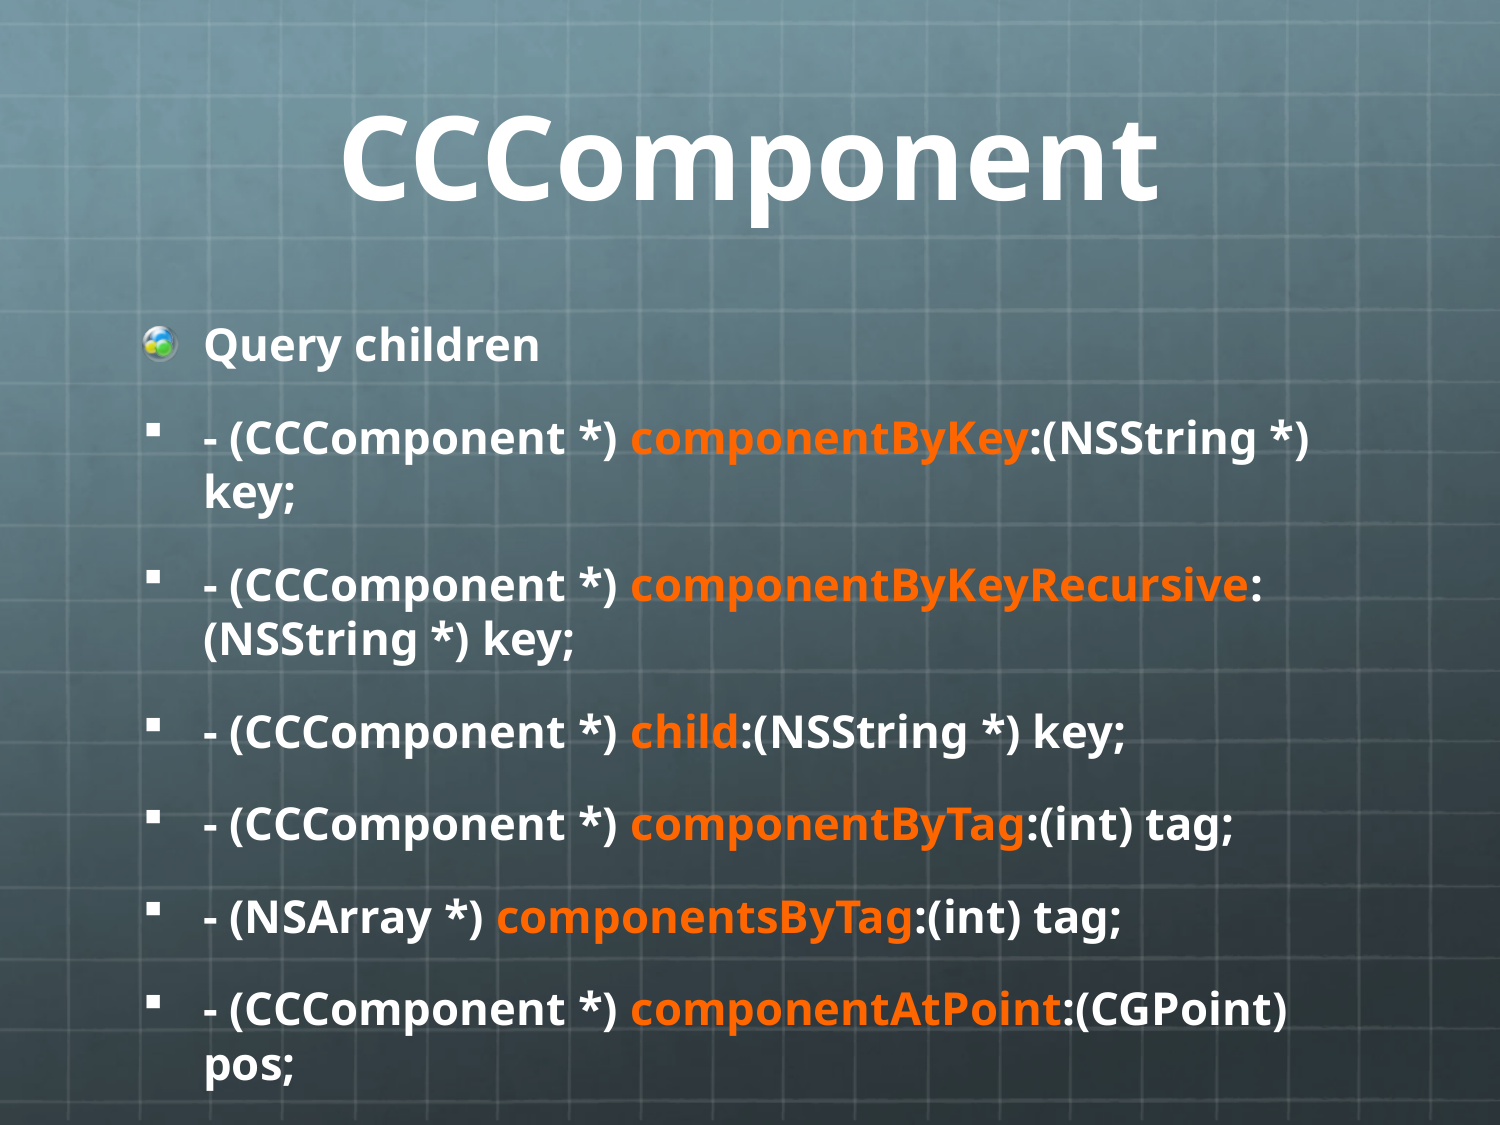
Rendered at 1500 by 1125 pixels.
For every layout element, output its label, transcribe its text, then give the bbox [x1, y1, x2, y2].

picture [0, 0, 1500, 1125]
list Query children - (CCComponent *) componentByKey:(NSString *) key; - (CCComponent *) componentByKeyRecursive:(NSString *) key; - (CCComponent *) child:(NSString *) key; - (CCComponent *) componentByTag:(int) tag; - (NSArray *) componentsByTag:(int) tag; - (CCComponent *) componentAtPoint:(CGPoint) pos; [127, 308, 1372, 1101]
title CCComponent [127, 17, 1372, 289]
